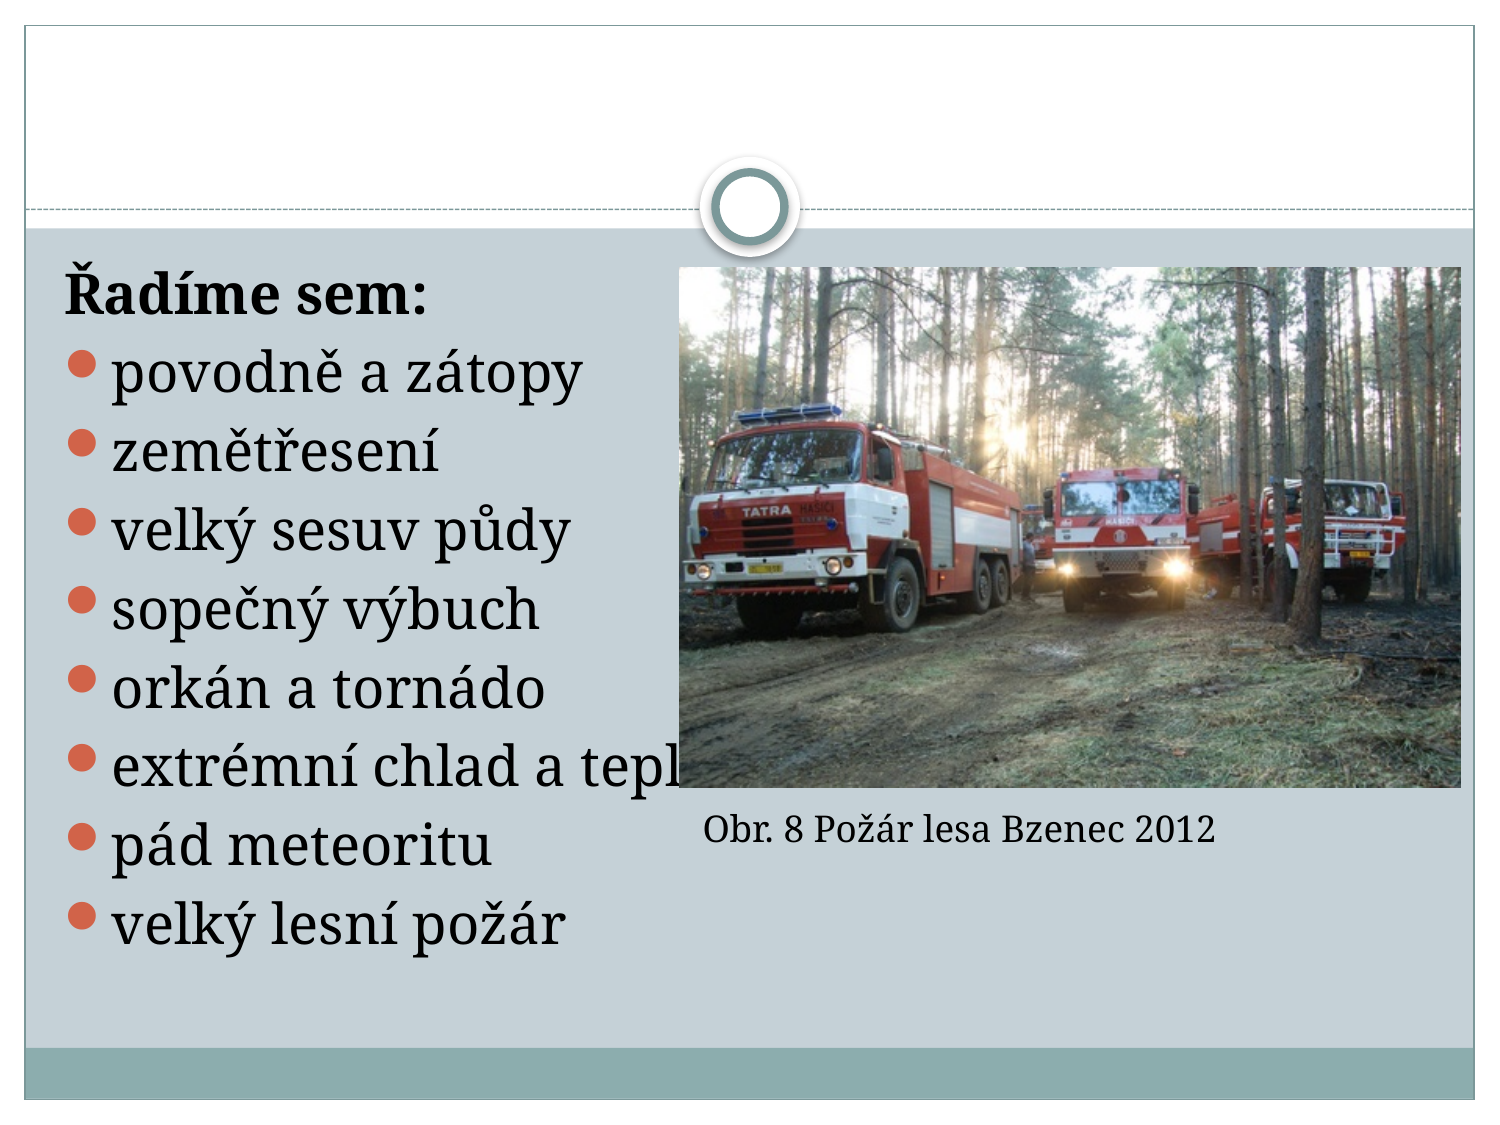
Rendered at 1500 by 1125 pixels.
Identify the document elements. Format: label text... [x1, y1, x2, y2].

picture [678, 266, 1461, 788]
text_box Obr. 8 Požár lesa Bzenec 2012 [679, 798, 1500, 858]
list Řadíme sem: povodně a zátopy zemětřesení velký sesuv půdy sopečný výbuch orkán a tornádo extrémní chlad a teplo pád meteoritu velký lesní požár [49, 250, 1445, 1001]
